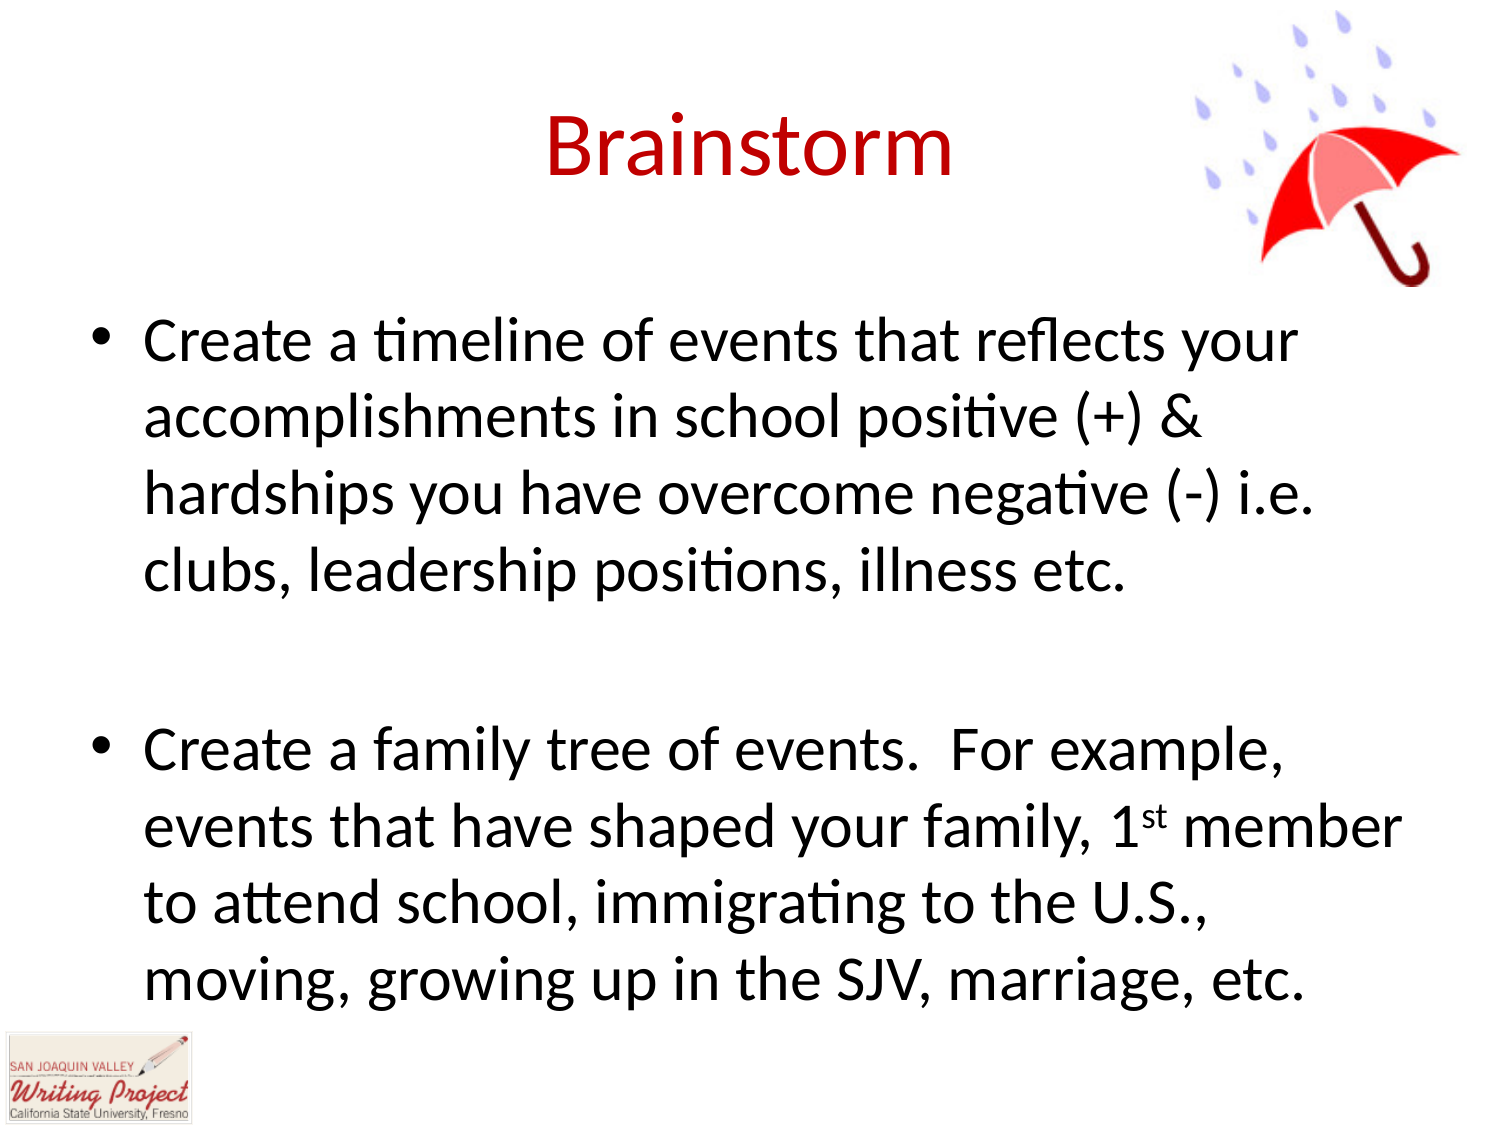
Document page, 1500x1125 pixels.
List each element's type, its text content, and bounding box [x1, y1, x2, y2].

picture [1190, 10, 1468, 287]
list Create a timeline of events that reflects your accomplishments in school positive (+) & hardships you have overcome negative (-) i.e. clubs, leadership positions, illness etc. Create a family tree of events. For example, events that have shaped your family, 1st member to attend school, immigrating to the U.S., moving, growing up in the SJV, marriage, etc. [75, 200, 1425, 1075]
picture [5, 1030, 194, 1125]
title Brainstorm [75, 45, 1185, 200]
